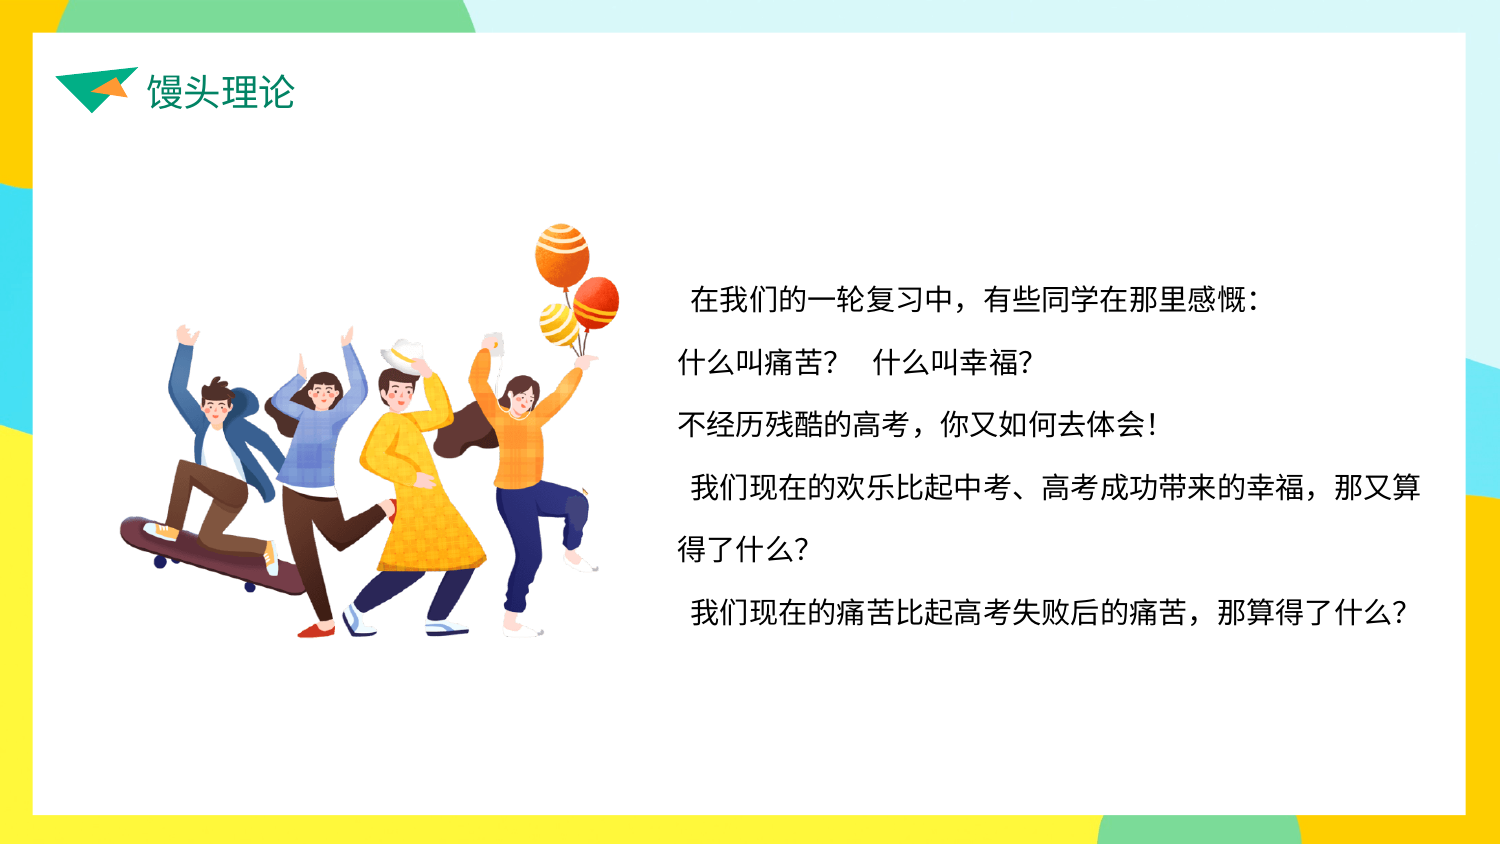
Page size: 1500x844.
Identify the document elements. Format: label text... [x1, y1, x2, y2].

picture [0, 0, 1500, 844]
text_box 在我们的一轮复习中，有些同学在那里感慨： 什么叫痛苦？ 什么叫幸福？ 不经历残酷的高考，你又如何去体会！ 我们现在的欢乐比起中考、高考成功带来的幸福，那又算得了什么？ 我们现在的痛苦比起高考失败后的痛苦，那算得了什么？ [662, 246, 1438, 637]
